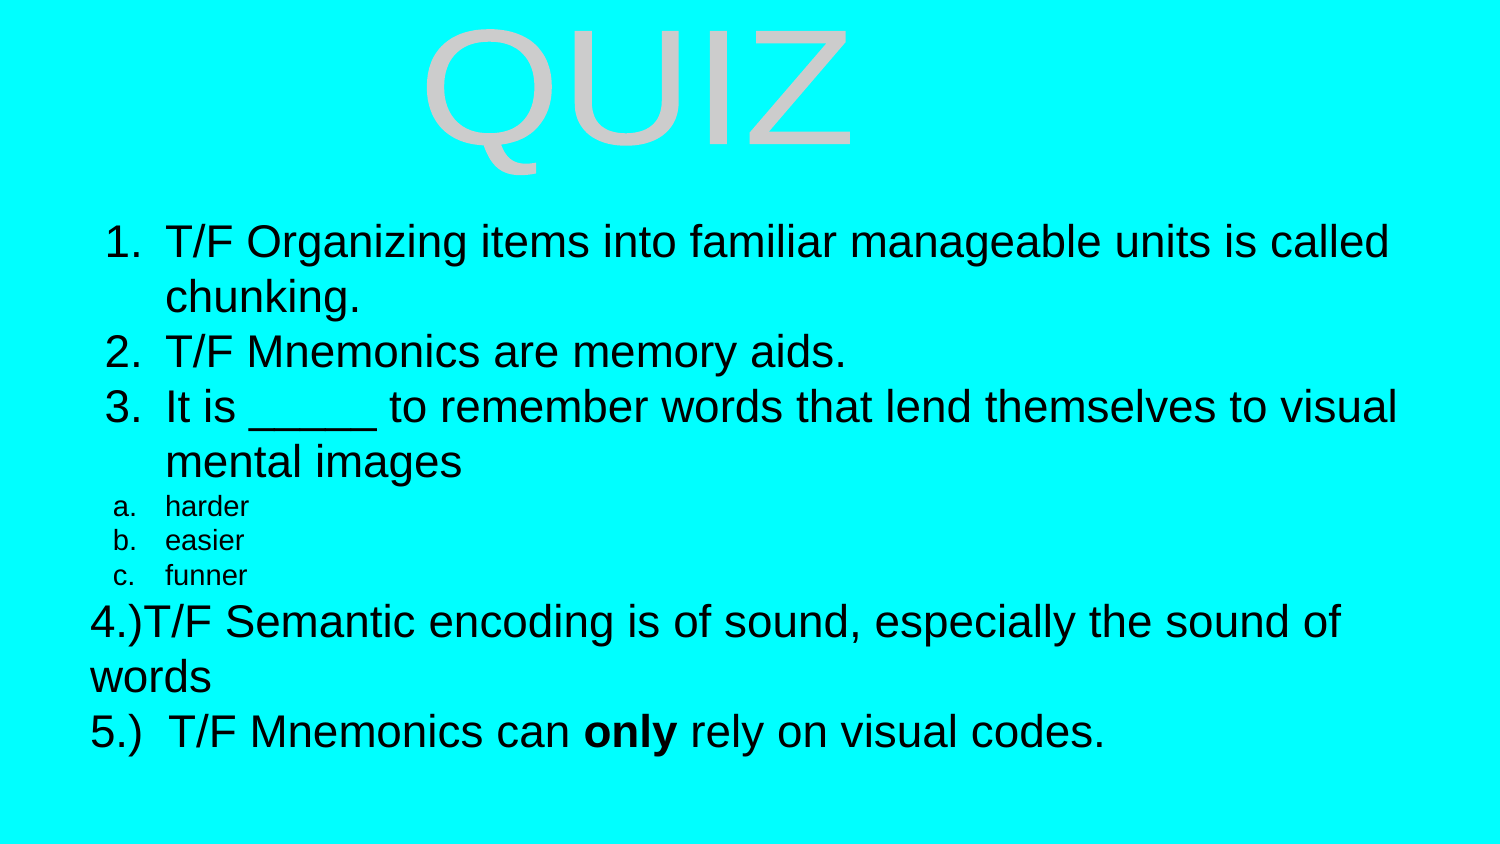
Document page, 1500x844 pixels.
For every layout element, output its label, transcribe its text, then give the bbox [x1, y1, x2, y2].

list T/F Organizing items into familiar manageable units is called chunking. T/F Mnemonics are memory aids. It is _____ to remember words that lend themselves to visual mental images harder easier funner 4.)T/F Semantic encoding is of sound, especially the sound of words 5.) T/F Mnemonics can only rely on visual codes. [75, 196, 1425, 808]
